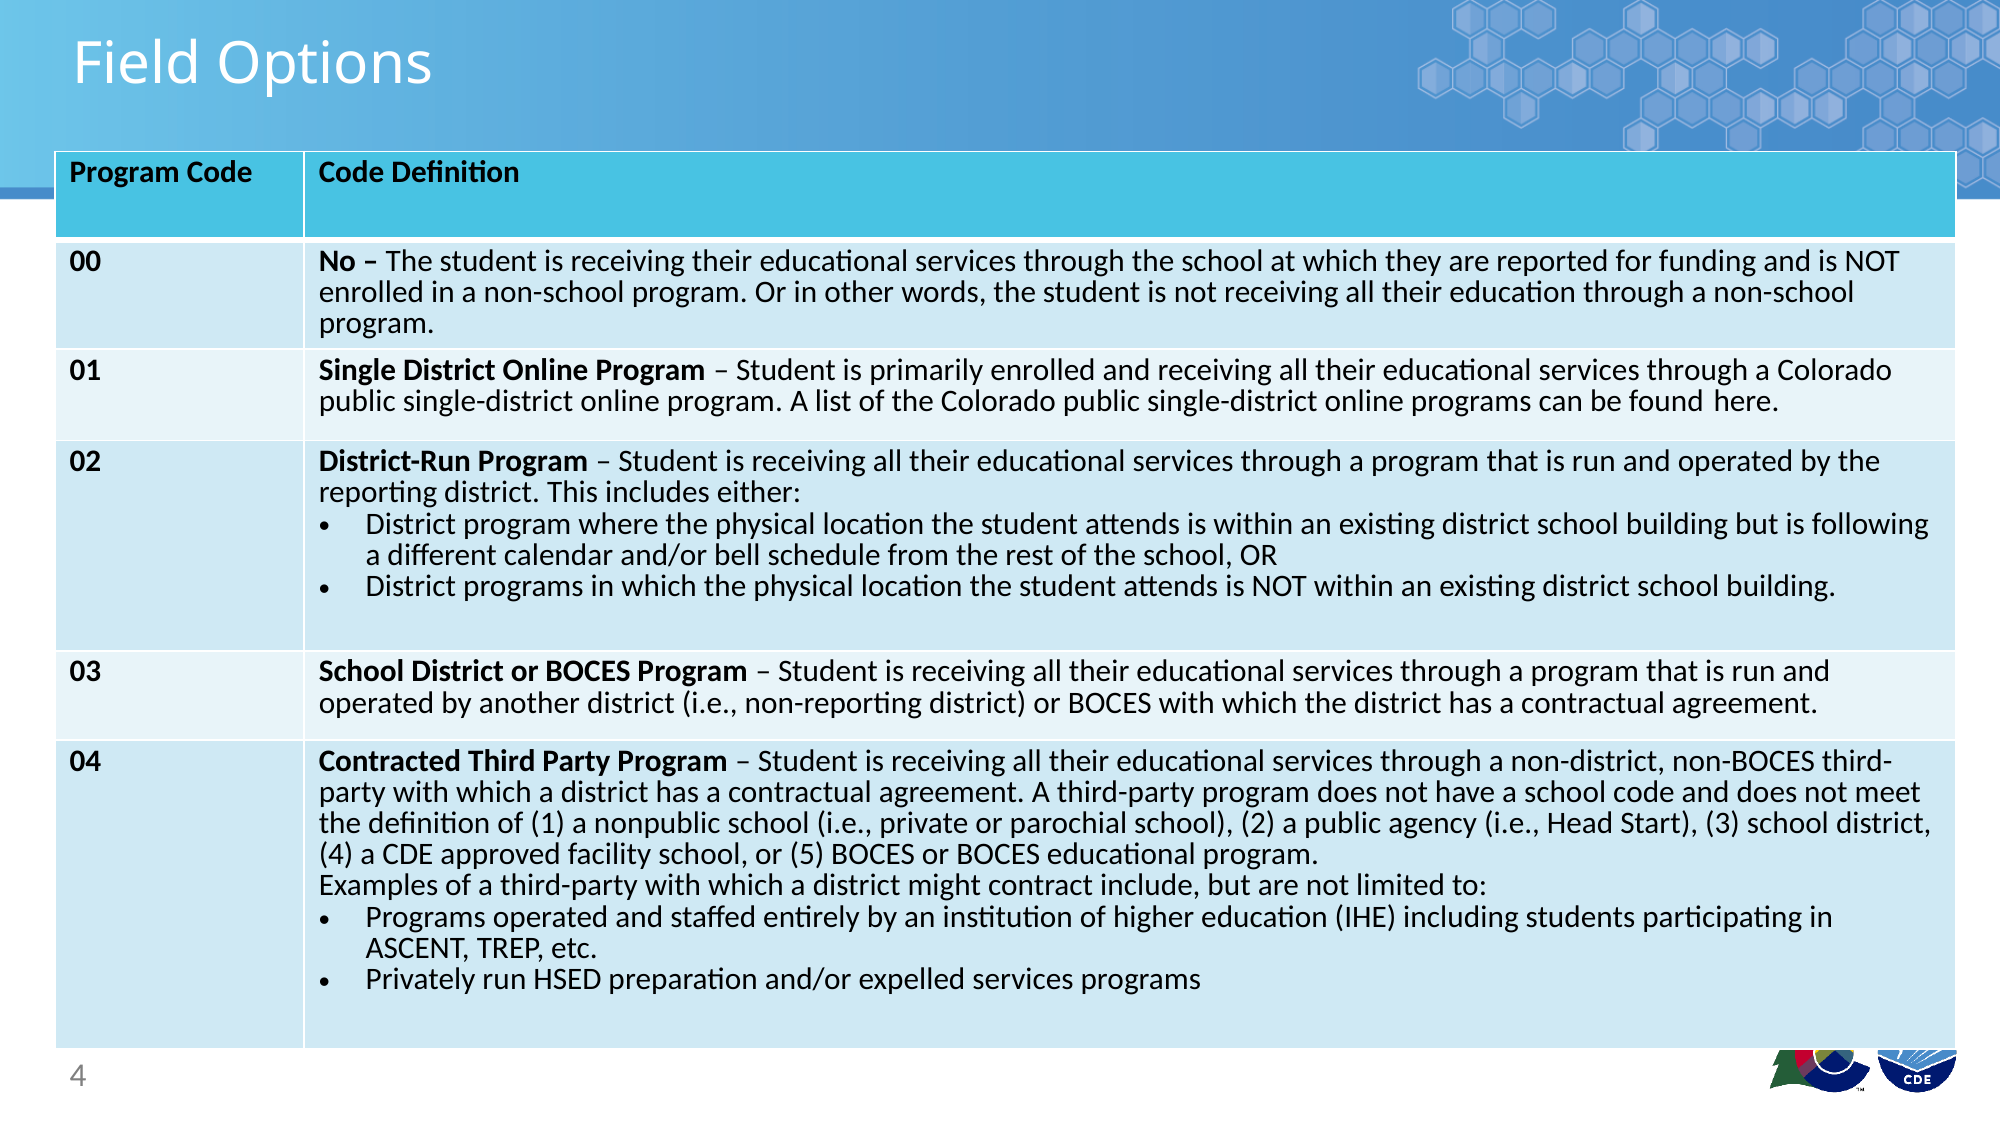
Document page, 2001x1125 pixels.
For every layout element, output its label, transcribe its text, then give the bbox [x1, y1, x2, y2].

title Field Options [72, 33, 1396, 151]
table_header Program Code [56, 152, 303, 237]
table_cell 02 [56, 441, 303, 650]
table_cell 03 [56, 652, 303, 739]
table_header Code Definition [305, 152, 1955, 237]
table_cell 01 [56, 350, 303, 440]
table_cell No – The student is receiving their educational services through the school at which they are reported for funding and is NOT enrolled in a non-school program. Or in other words, the student is not receiving all their education through a non-school program. [305, 243, 1955, 348]
picture [0, 0, 2000, 200]
slide_number 4 [54, 1050, 505, 1103]
table_cell Contracted Third Party Program – Student is receiving all their educational services through a non-district, non-BOCES third-party with which a district has a contractual agreement. A third-party program does not have a school code and does not meet the definition of (1) a nonpublic school (i.e., private or parochial school), (2) a public agency (i.e., Head Start), (3) school district, (4) a CDE approved facility school, or (5) BOCES or BOCES educational program. Examples of a third-party with which a district might contract include, but are not limited to: Programs operated and staffed entirely by an institution of higher education (IHE) including students participating in ASCENT, TREP, etc. Privately run HSED preparation and/or expelled services programs [305, 741, 1955, 1048]
table_cell 00 [56, 243, 303, 348]
table_cell School District or BOCES Program – Student is receiving all their educational services through a program that is run and operated by another district (i.e., non-reporting district) or BOCES with which the district has a contractual agreement. [305, 652, 1955, 739]
table_cell 04 [56, 741, 303, 1048]
table_cell Single District Online Program – Student is primarily enrolled and receiving all their educational services through a Colorado public single-district online program. A list of the Colorado public single-district online programs can be found here. [305, 350, 1955, 440]
table_cell District-Run Program – Student is receiving all their educational services through a program that is run and operated by the reporting district. This includes either: District program where the physical location the student attends is within an existing district school building but is following a different calendar and/or bell schedule from the rest of the school, OR District programs in which the physical location the student attends is NOT within an existing district school building. [305, 441, 1955, 650]
picture [1768, 1050, 1957, 1093]
